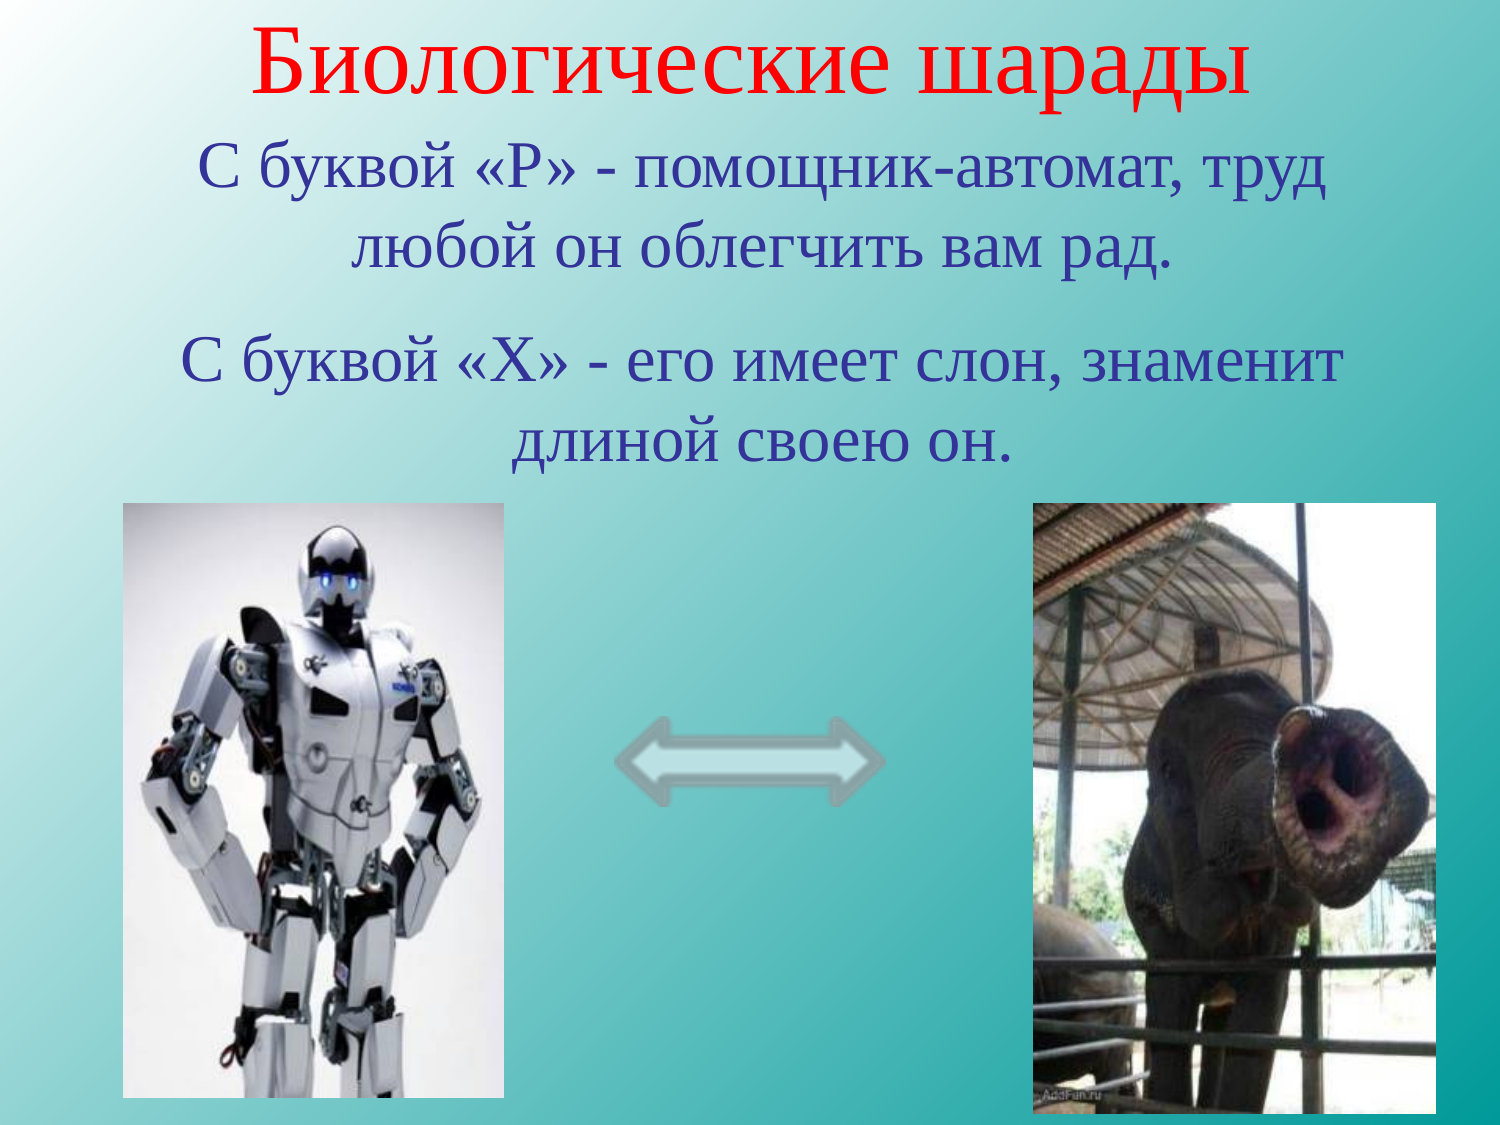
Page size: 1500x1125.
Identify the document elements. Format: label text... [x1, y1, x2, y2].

picture [614, 715, 886, 807]
list С буквой «Р» - помощник-автомат, труд любой он облегчить вам рад. С буквой «Х» - его имеет слон, знаменит длиной своею он. [88, 113, 1439, 504]
picture [1033, 503, 1436, 1115]
picture [123, 503, 504, 1098]
title Биологические шарады [76, 0, 1428, 148]
